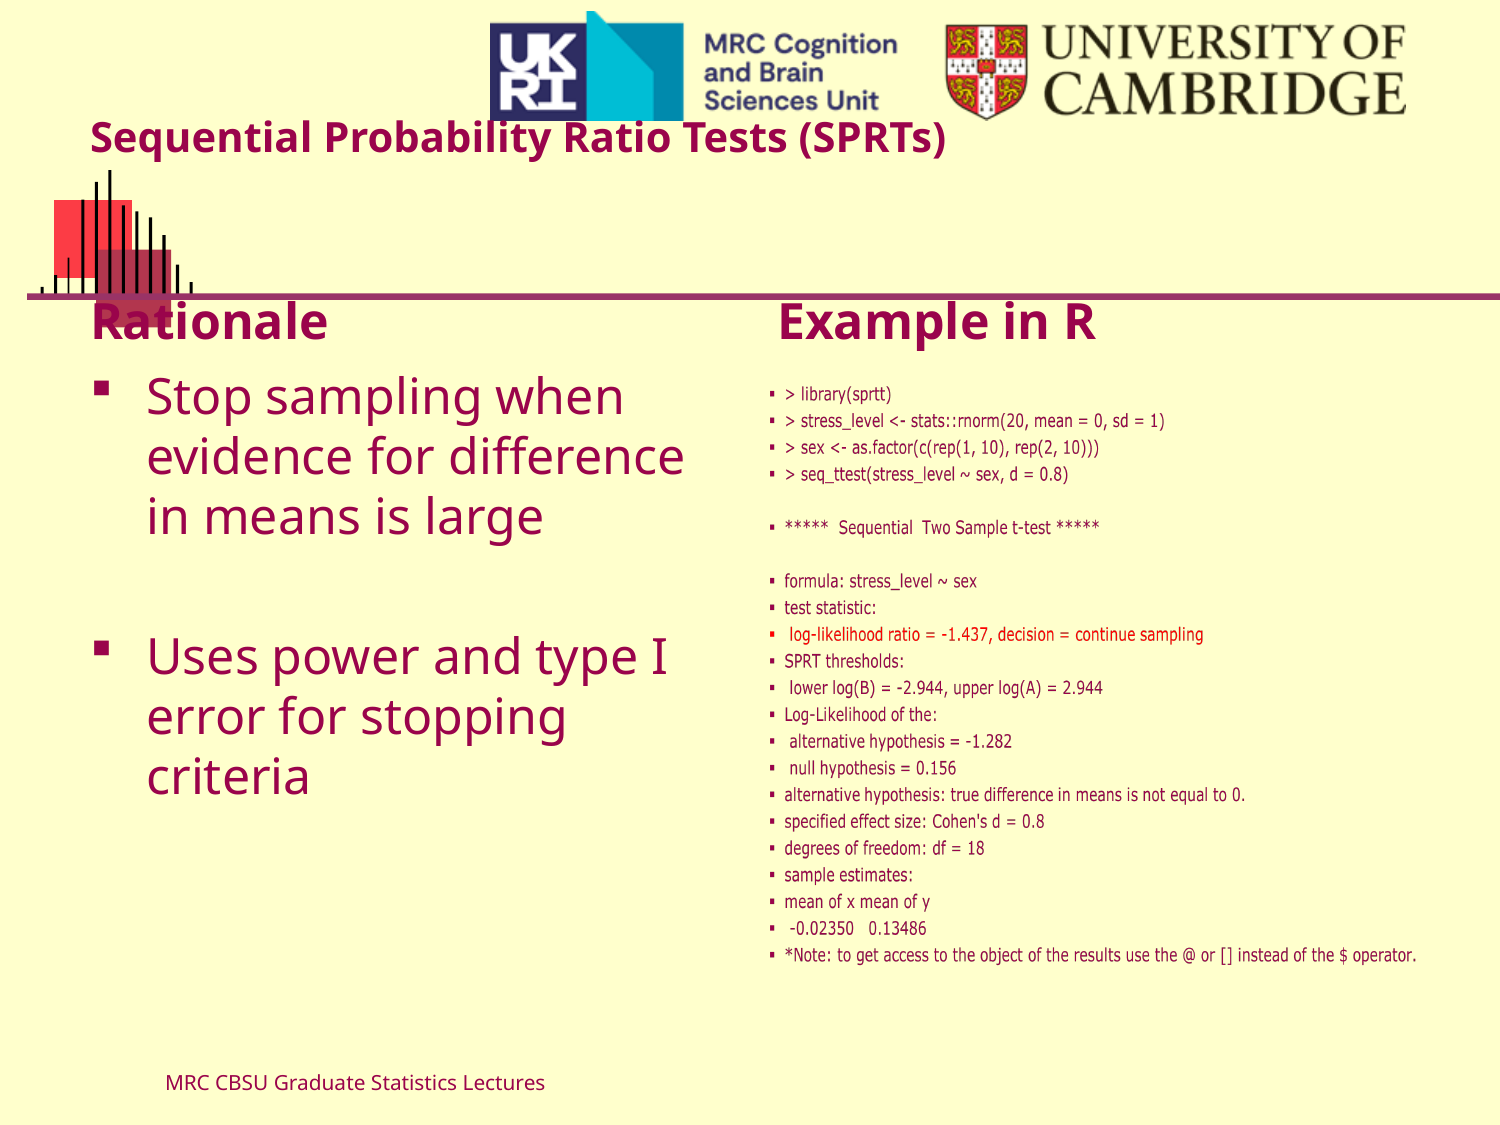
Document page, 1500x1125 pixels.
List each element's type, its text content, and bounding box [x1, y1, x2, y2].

list Example in R [761, 251, 1425, 357]
list Rationale [75, 251, 738, 356]
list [761, 375, 1426, 977]
title Sequential Probability Ratio Tests (SPRTs) [75, 45, 1425, 233]
list Stop sampling when evidence for difference in means is large Uses power and type I error for stopping criteria [75, 356, 738, 1005]
picture [490, 11, 1406, 45]
footer MRC CBSU Graduate Statistics Lectures [149, 1062, 988, 1101]
